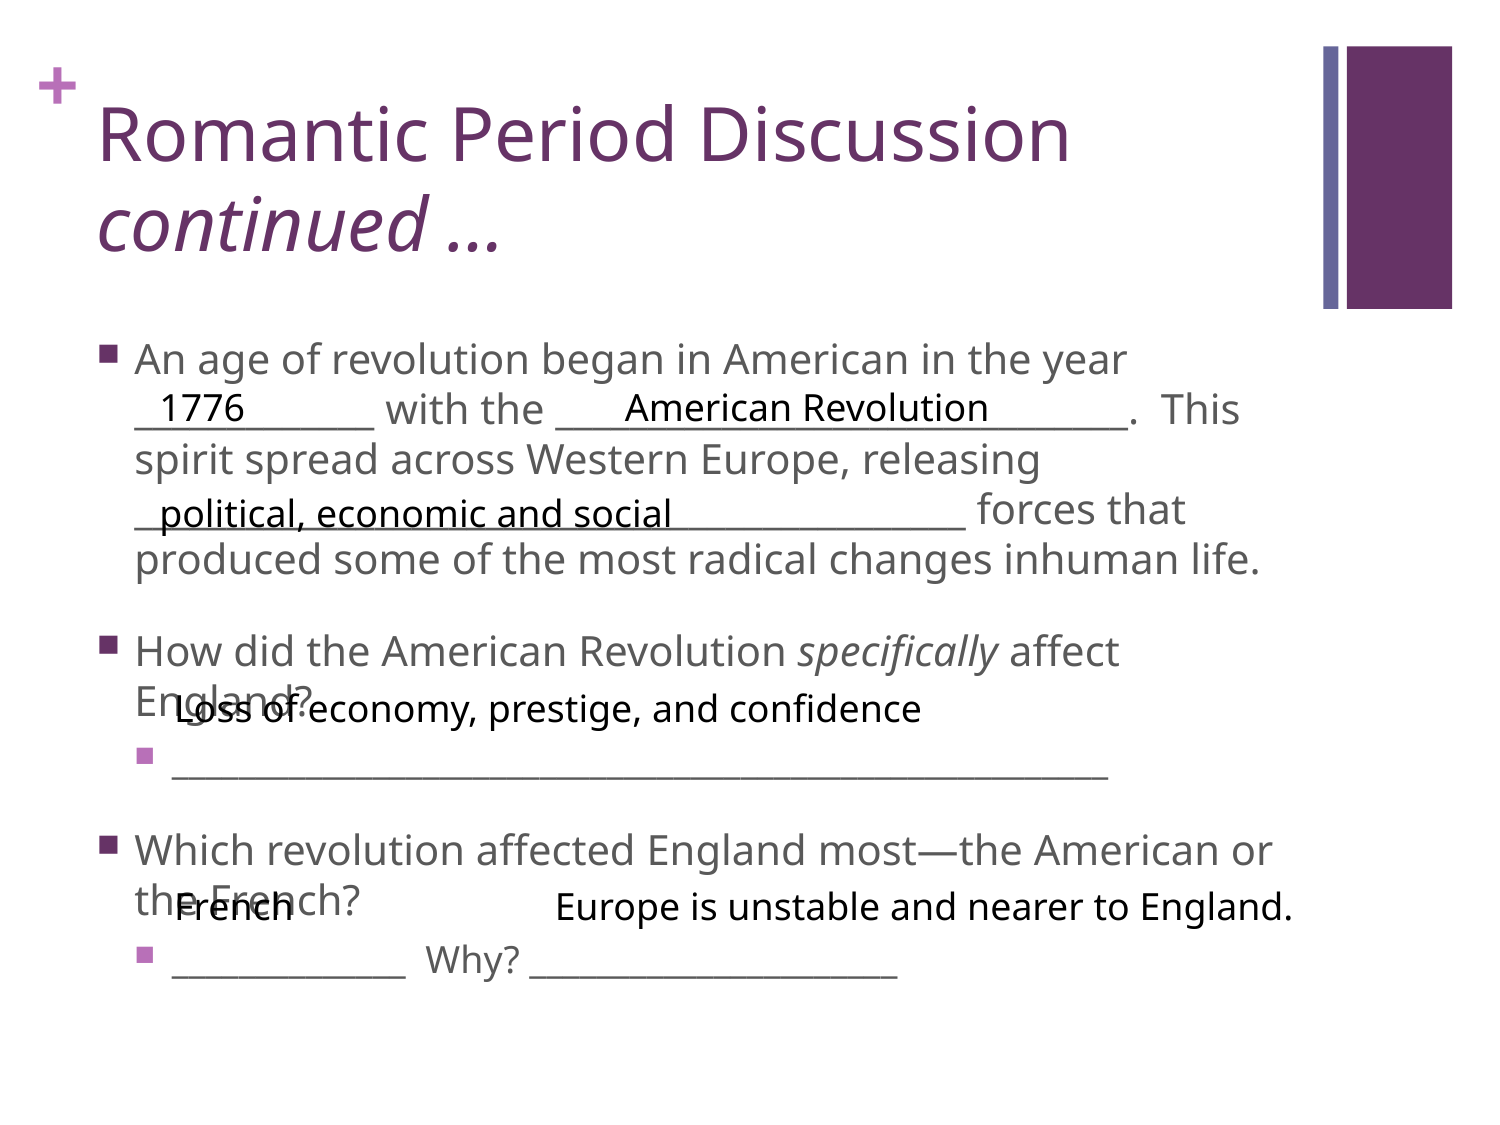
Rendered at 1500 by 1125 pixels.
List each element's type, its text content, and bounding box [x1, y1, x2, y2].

text_box Loss of economy, prestige, and confidence [159, 678, 1074, 738]
text_box American Revolution [610, 376, 1095, 436]
text_box Europe is unstable and nearer to England. [539, 875, 1352, 936]
text_box 1776 [144, 376, 355, 436]
title Romantic Period Discussion continued … [81, 79, 1322, 263]
list An age of revolution began in American in the year _____________ with the _______________________________. This spirit spread across Western Europe, releasing _____________________________________________ forces that produced some of the most radical changes inhuman life. How did the American Revolution specifically affect England? ________________________________________________________ Which revolution affected England most—the American or the French? ______________ Why? ______________________ [81, 324, 1322, 1005]
text_box French [159, 875, 539, 936]
text_box political, economic and social [144, 482, 895, 543]
